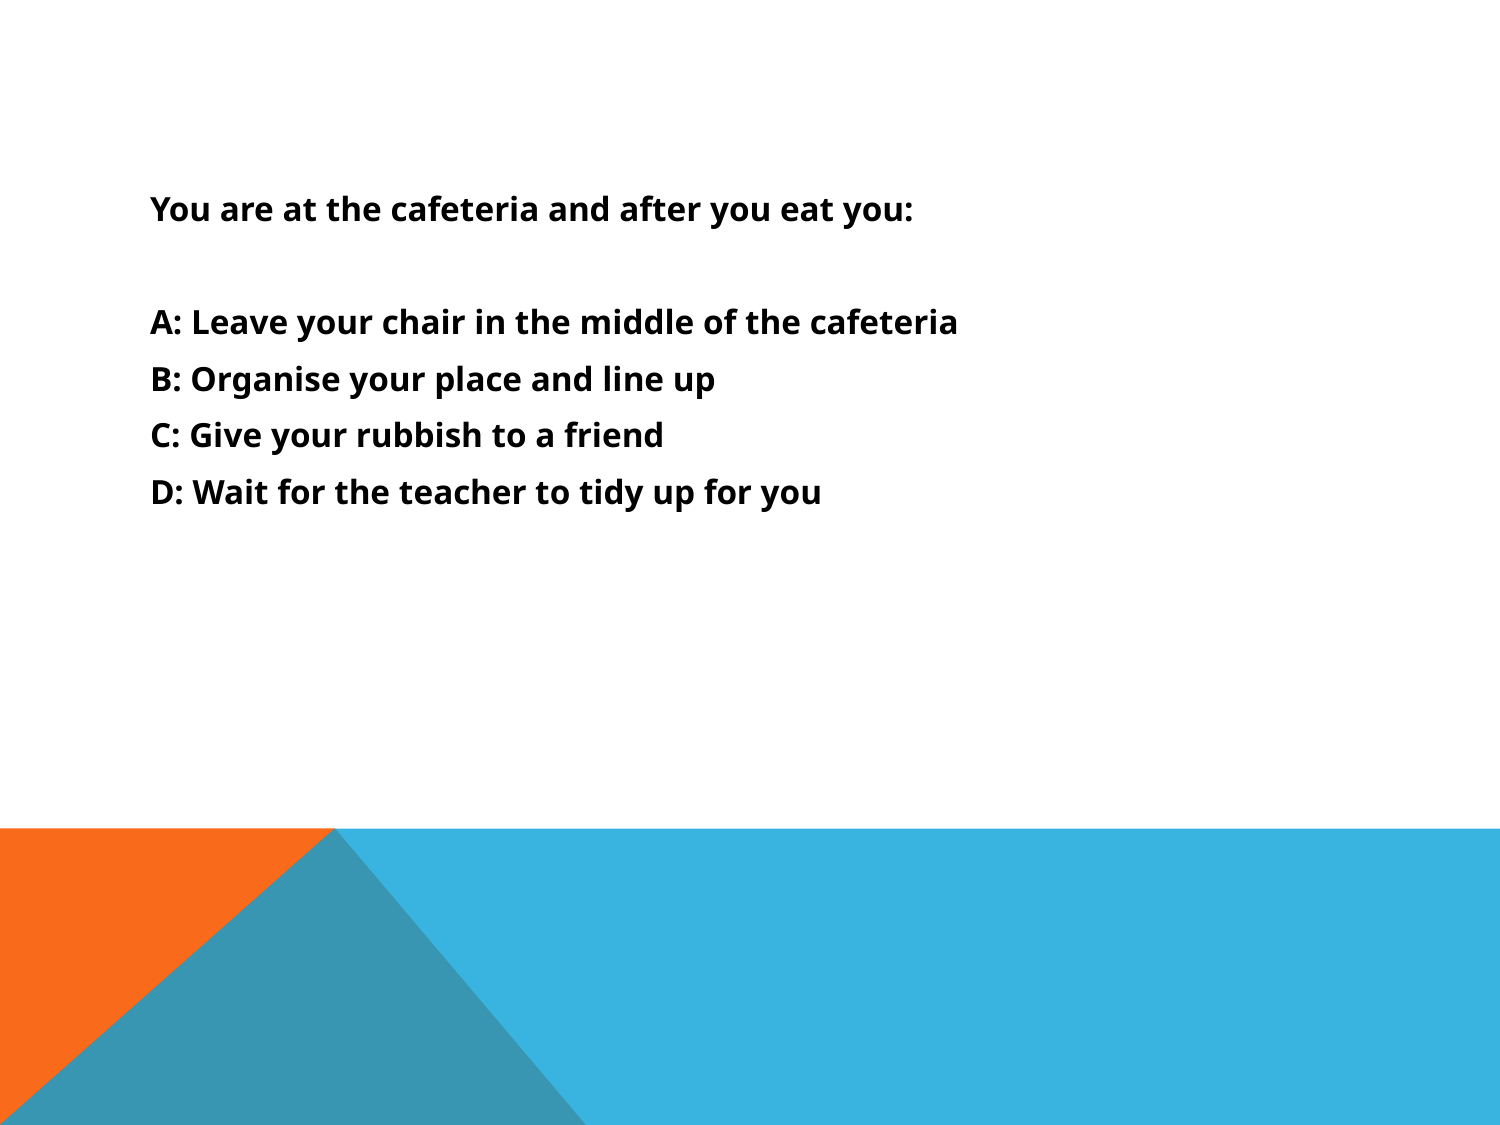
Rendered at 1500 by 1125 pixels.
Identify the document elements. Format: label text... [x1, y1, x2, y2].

list You are at the cafeteria and after you eat you: A: Leave your chair in the middle of the cafeteria B: Organise your place and line up C: Give your rubbish to a friend D: Wait for the teacher to tidy up for you [135, 180, 1369, 768]
